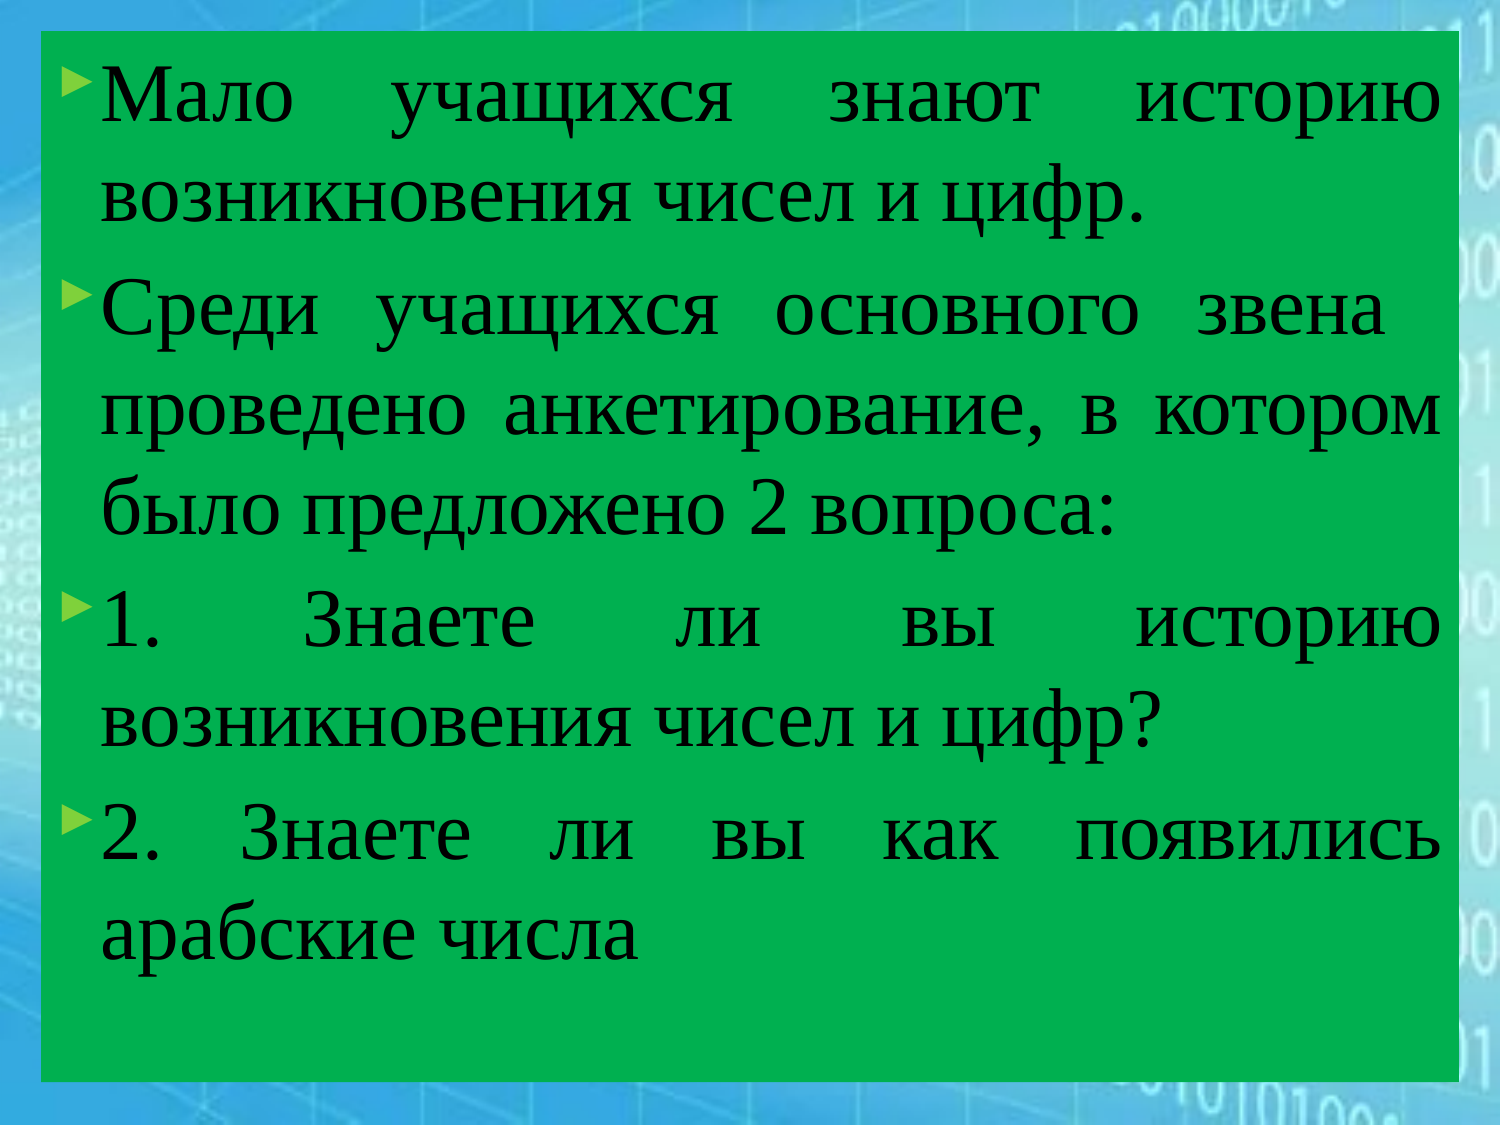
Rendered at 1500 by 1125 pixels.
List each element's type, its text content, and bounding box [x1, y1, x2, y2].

picture [0, 0, 1500, 1125]
list Мало учащихся знают историю возникновения чисел и цифр. Среди учащихся основного звена проведено анкетирование, в котором было предложено 2 вопроса: 1. Знаете ли вы историю возникновения чисел и цифр? 2. Знаете ли вы как появились арабские числа [40, 30, 1460, 1083]
